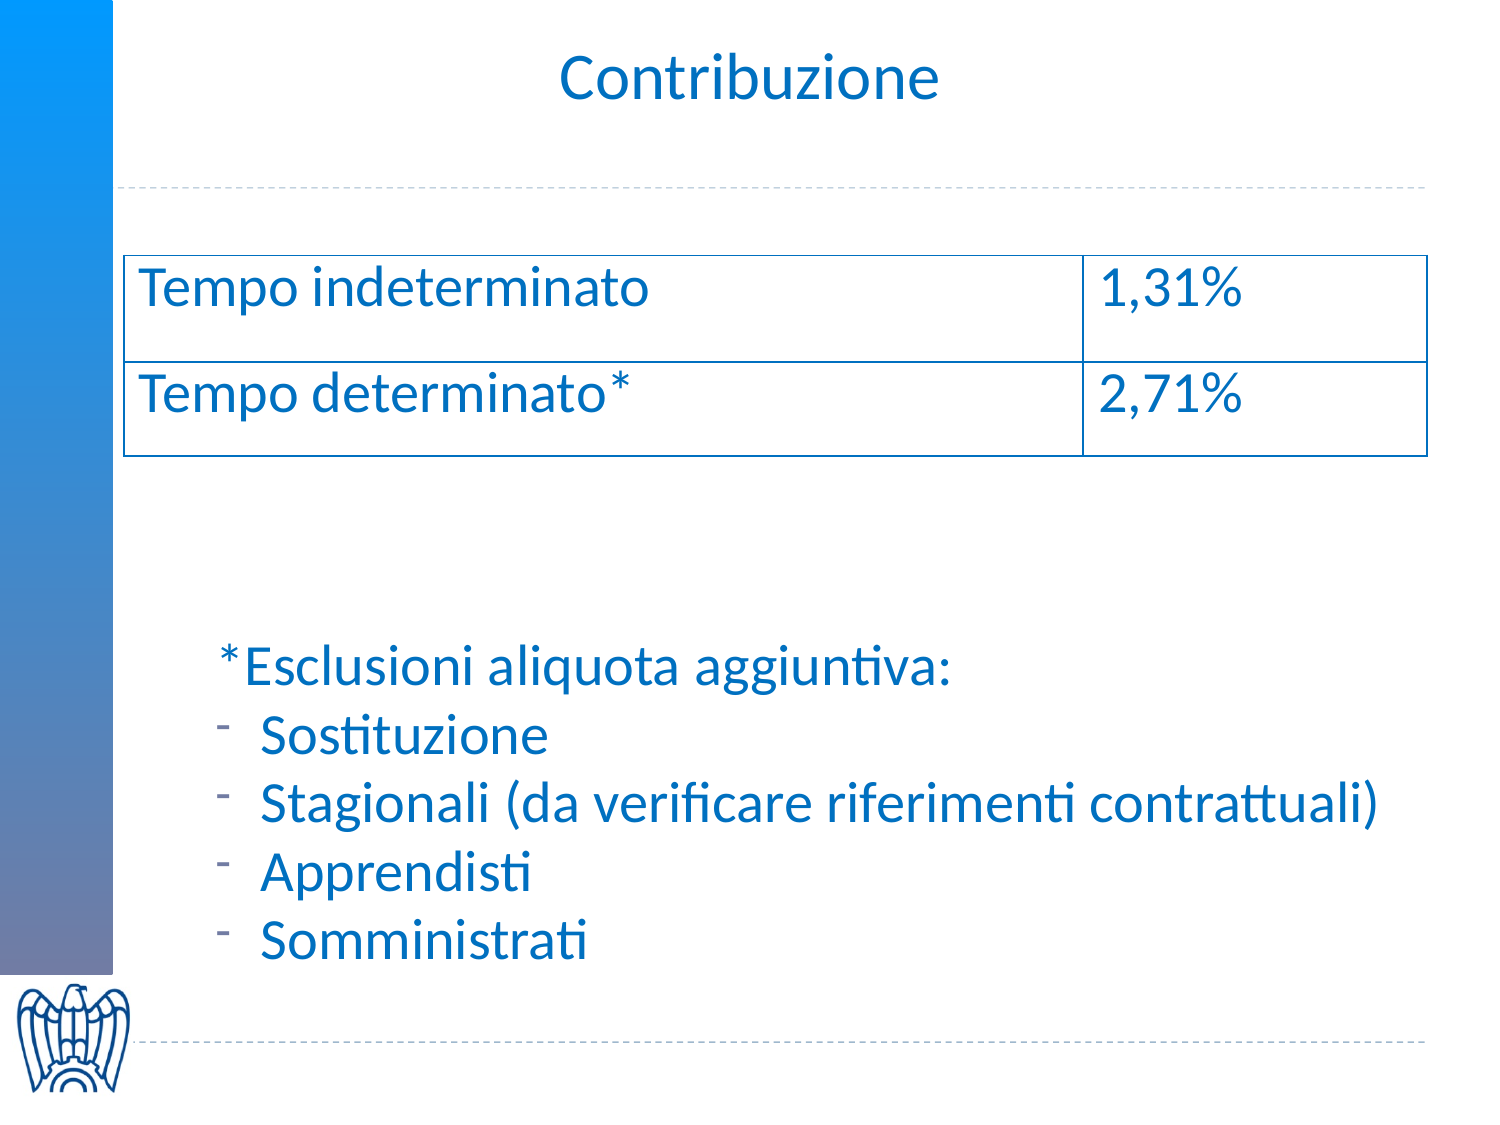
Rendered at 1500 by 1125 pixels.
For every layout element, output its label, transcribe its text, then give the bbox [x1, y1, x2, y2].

title Contribuzione [113, 24, 1425, 188]
table_cell 2,71% [1084, 363, 1426, 455]
table_cell Tempo determinato* [125, 363, 1082, 455]
table_header Tempo indeterminato [125, 256, 1082, 361]
table_header 1,31% [1084, 256, 1426, 361]
picture [0, 974, 134, 1113]
list *Esclusioni aliquota aggiuntiva: Sostituzione Stagionali (da verificare riferimenti contrattuali) Apprendisti Somministrati [200, 633, 1500, 1005]
text_box [0, 0, 113, 974]
